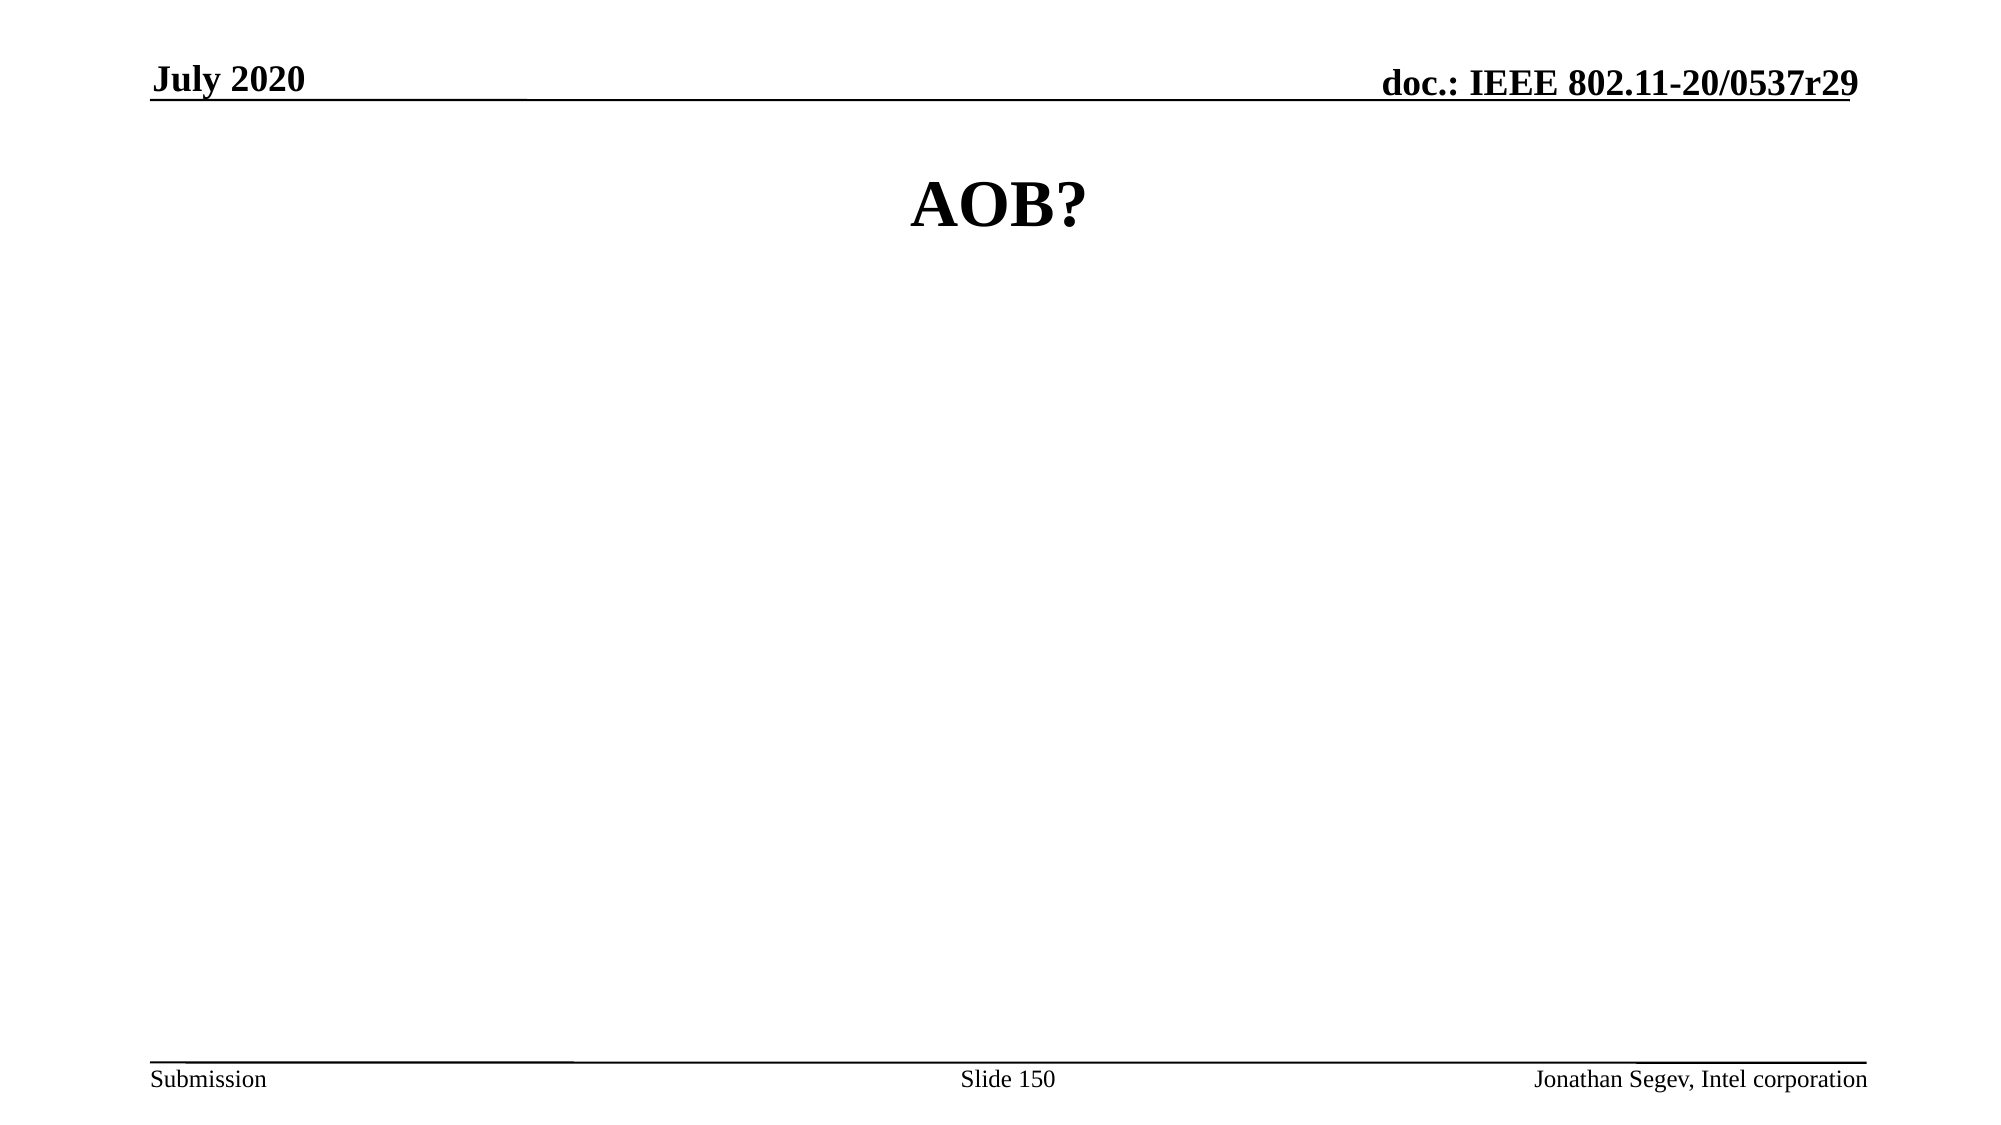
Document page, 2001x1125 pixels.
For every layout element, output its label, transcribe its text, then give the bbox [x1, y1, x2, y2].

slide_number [152, 54, 563, 100]
slide_number Slide 150 [950, 1061, 1067, 1123]
title AOB? [149, 112, 1850, 288]
footer Jonathan Segev, Intel corporation [1171, 1061, 1869, 1093]
